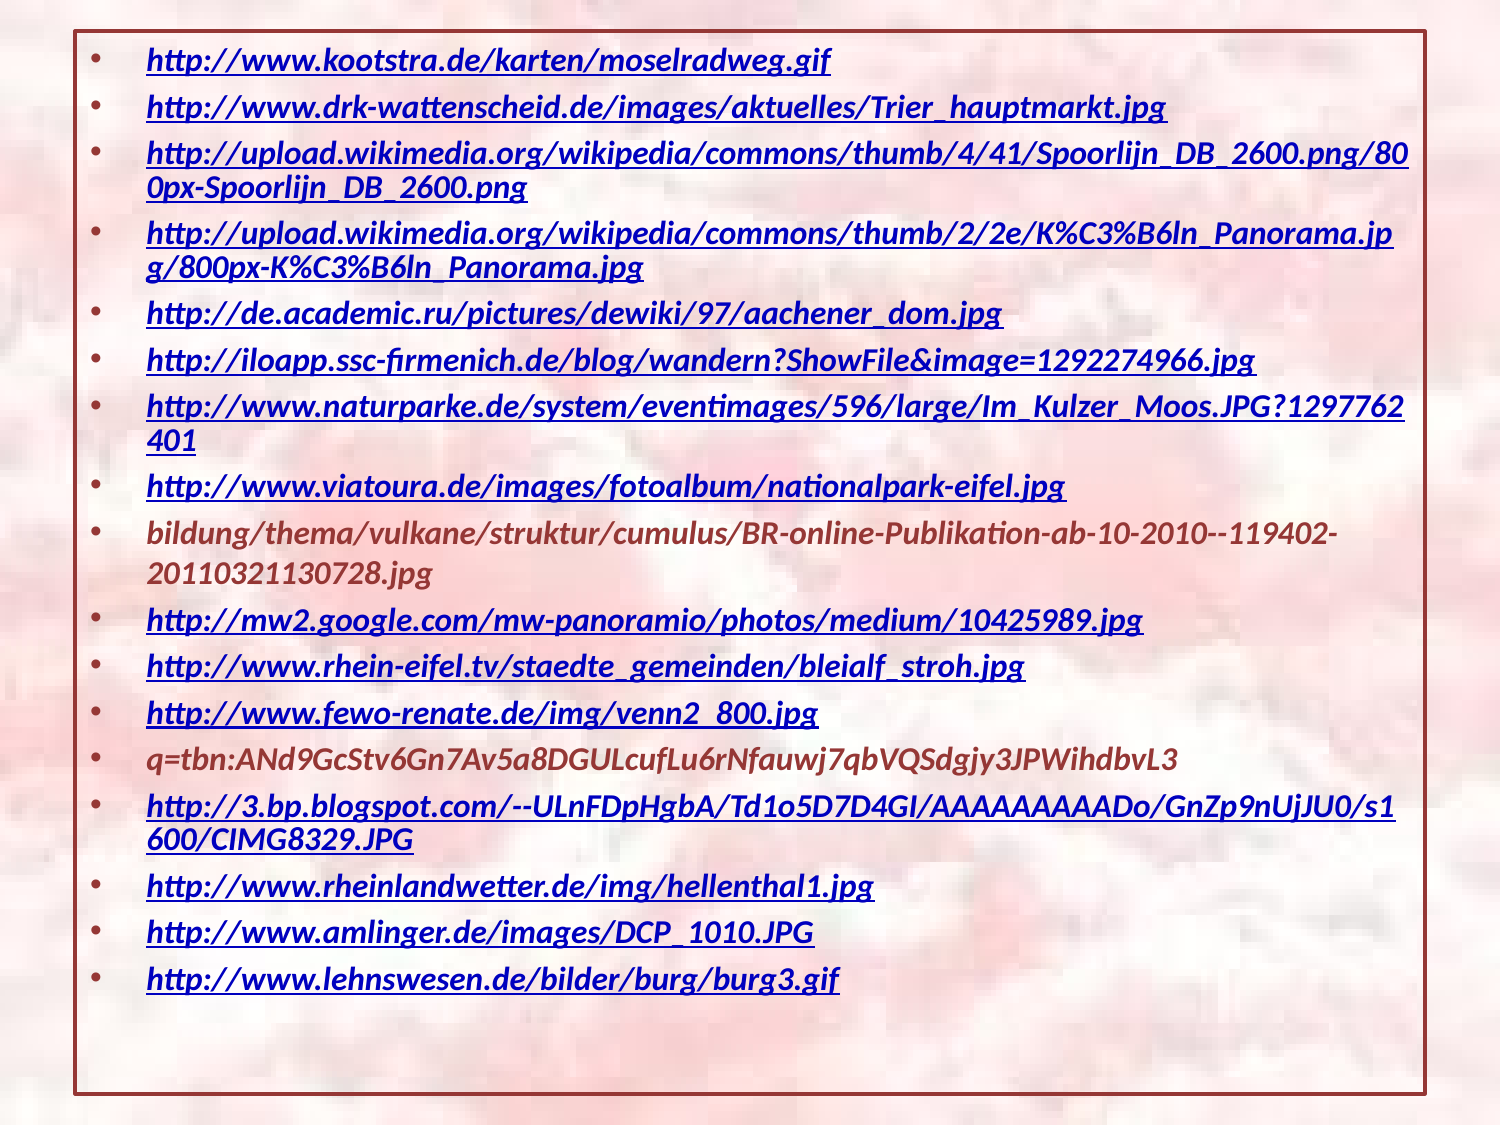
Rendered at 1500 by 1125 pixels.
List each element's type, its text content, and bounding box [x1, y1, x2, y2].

list http://www.kootstra.de/karten/moselradweg.gif http://www.drk-wattenscheid.de/images/aktuelles/Trier_hauptmarkt.jpg http://upload.wikimedia.org/wikipedia/commons/thumb/4/41/Spoorlijn_DB_2600.png/800px-Spoorlijn_DB_2600.png http://upload.wikimedia.org/wikipedia/commons/thumb/2/2e/K%C3%B6ln_Panorama.jpg/800px-K%C3%B6ln_Panorama.jpg http://de.academic.ru/pictures/dewiki/97/aachener_dom.jpg http://iloapp.ssc-firmenich.de/blog/wandern?ShowFile&image=1292274966.jpg http://www.naturparke.de/system/eventimages/596/large/Im_Kulzer_Moos.JPG?1297762401 http://www.viatoura.de/images/fotoalbum/nationalpark-eifel.jpg bildung/thema/vulkane/struktur/cumulus/BR-online-Publikation-ab-10-2010--119402-20110321130728.jpg http://mw2.google.com/mw-panoramio/photos/medium/10425989.jpg http://www.rhein-eifel.tv/staedte_gemeinden/bleialf_stroh.jpg http://www.fewo-renate.de/img/venn2_800.jpg q=tbn:ANd9GcStv6Gn7Av5a8DGULcufLu6rNfauwj7qbVQSdgjy3JPWihdbvL3 http://3.bp.blogspot.com/--ULnFDpHgbA/Td1o5D7D4GI/AAAAAAAAADo/GnZp9nUjJU0/s1600/CIMG8329.JPG http://www.rheinlandwetter.de/img/hellenthal1.jpg http://www.amlinger.de/images/DCP_1010.JPG http://www.lehnswesen.de/bilder/burg/burg3.gif [75, 30, 1425, 1094]
picture [0, 0, 1500, 1125]
